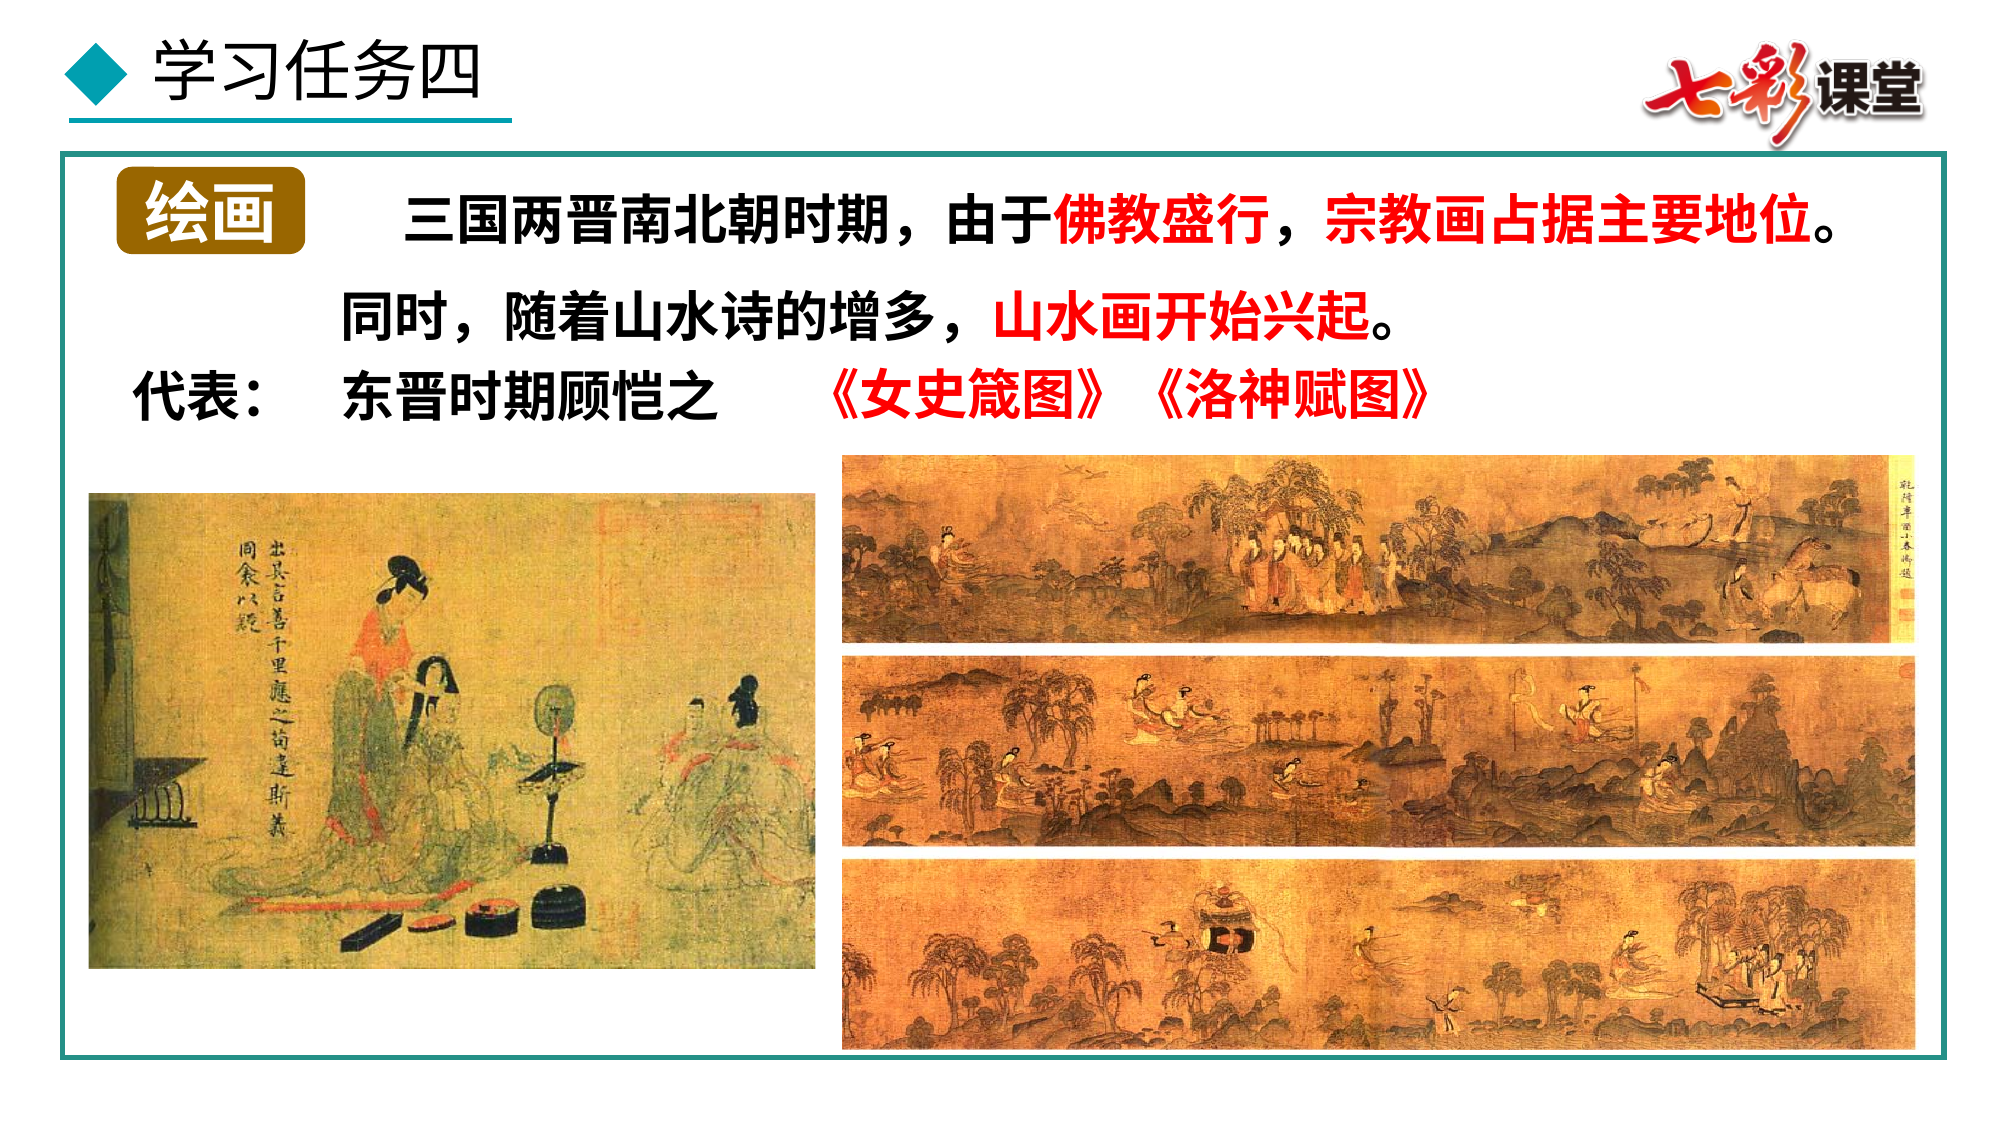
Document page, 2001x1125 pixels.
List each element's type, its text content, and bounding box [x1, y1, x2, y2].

text_box 绘画 [116, 166, 306, 255]
picture [1638, 35, 1932, 151]
text_box 三国两晋南北朝时期，由于佛教盛行，宗教画占据主要地位。同时，随着山水诗的增多，山水画开始兴起。 [325, 145, 1908, 355]
text_box 《女史箴图》《洛神赋图》 [790, 353, 1503, 434]
picture [87, 492, 817, 969]
picture [841, 454, 1920, 1050]
text_box 东晋时期顾恺之 [325, 355, 743, 435]
text_box 代表： [117, 355, 294, 435]
